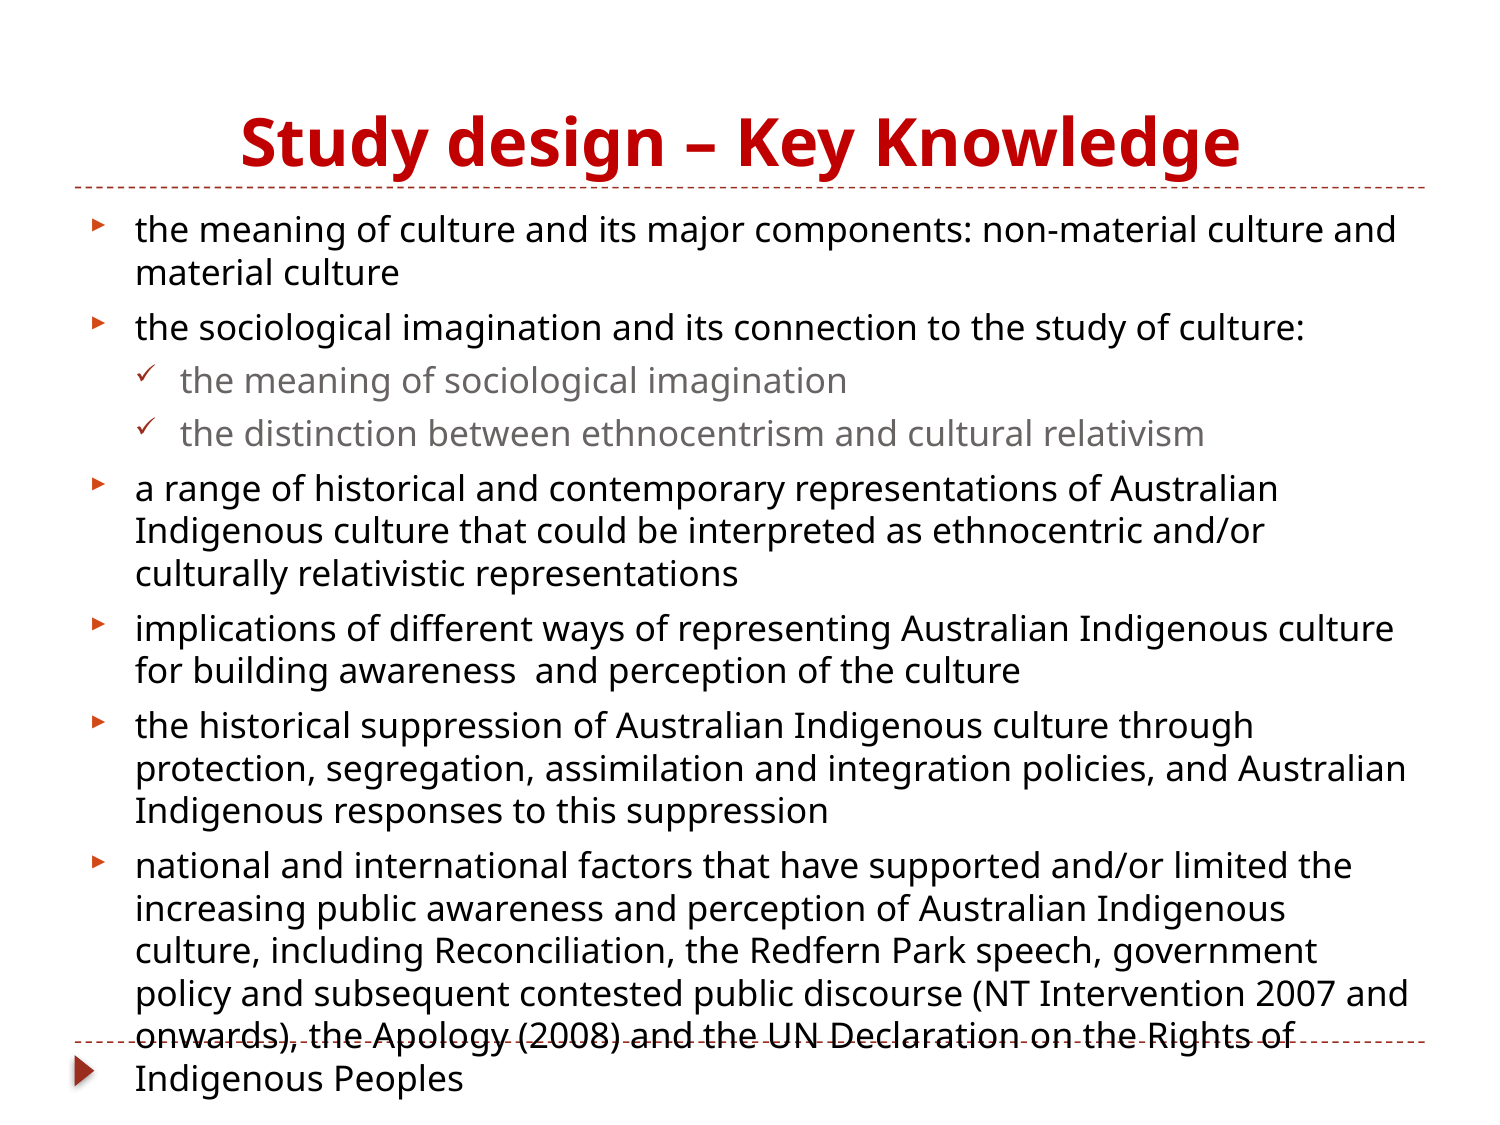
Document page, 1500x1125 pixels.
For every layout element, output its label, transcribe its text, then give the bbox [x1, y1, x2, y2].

title Study design – Key Knowledge [75, 24, 1425, 188]
list the meaning of culture and its major components: non-material culture and material culture the sociological imagination and its connection to the study of culture: the meaning of sociological imagination the distinction between ethnocentrism and cultural relativism a range of historical and contemporary representations of Australian Indigenous culture that could be interpreted as ethnocentric and/or culturally relativistic representations implications of different ways of representing Australian Indigenous culture for building awareness and perception of the culture the historical suppression of Australian Indigenous culture through protection, segregation, assimilation and integration policies, and Australian Indigenous responses to this suppression national and international factors that have supported and/or limited the increasing public awareness and perception of Australian Indigenous culture, including Reconciliation, the Redfern Park speech, government policy and subsequent contested public discourse (NT Intervention 2007 and onwards), the Apology (2008) and the UN Declaration on the Rights of Indigenous Peoples [75, 200, 1425, 1010]
